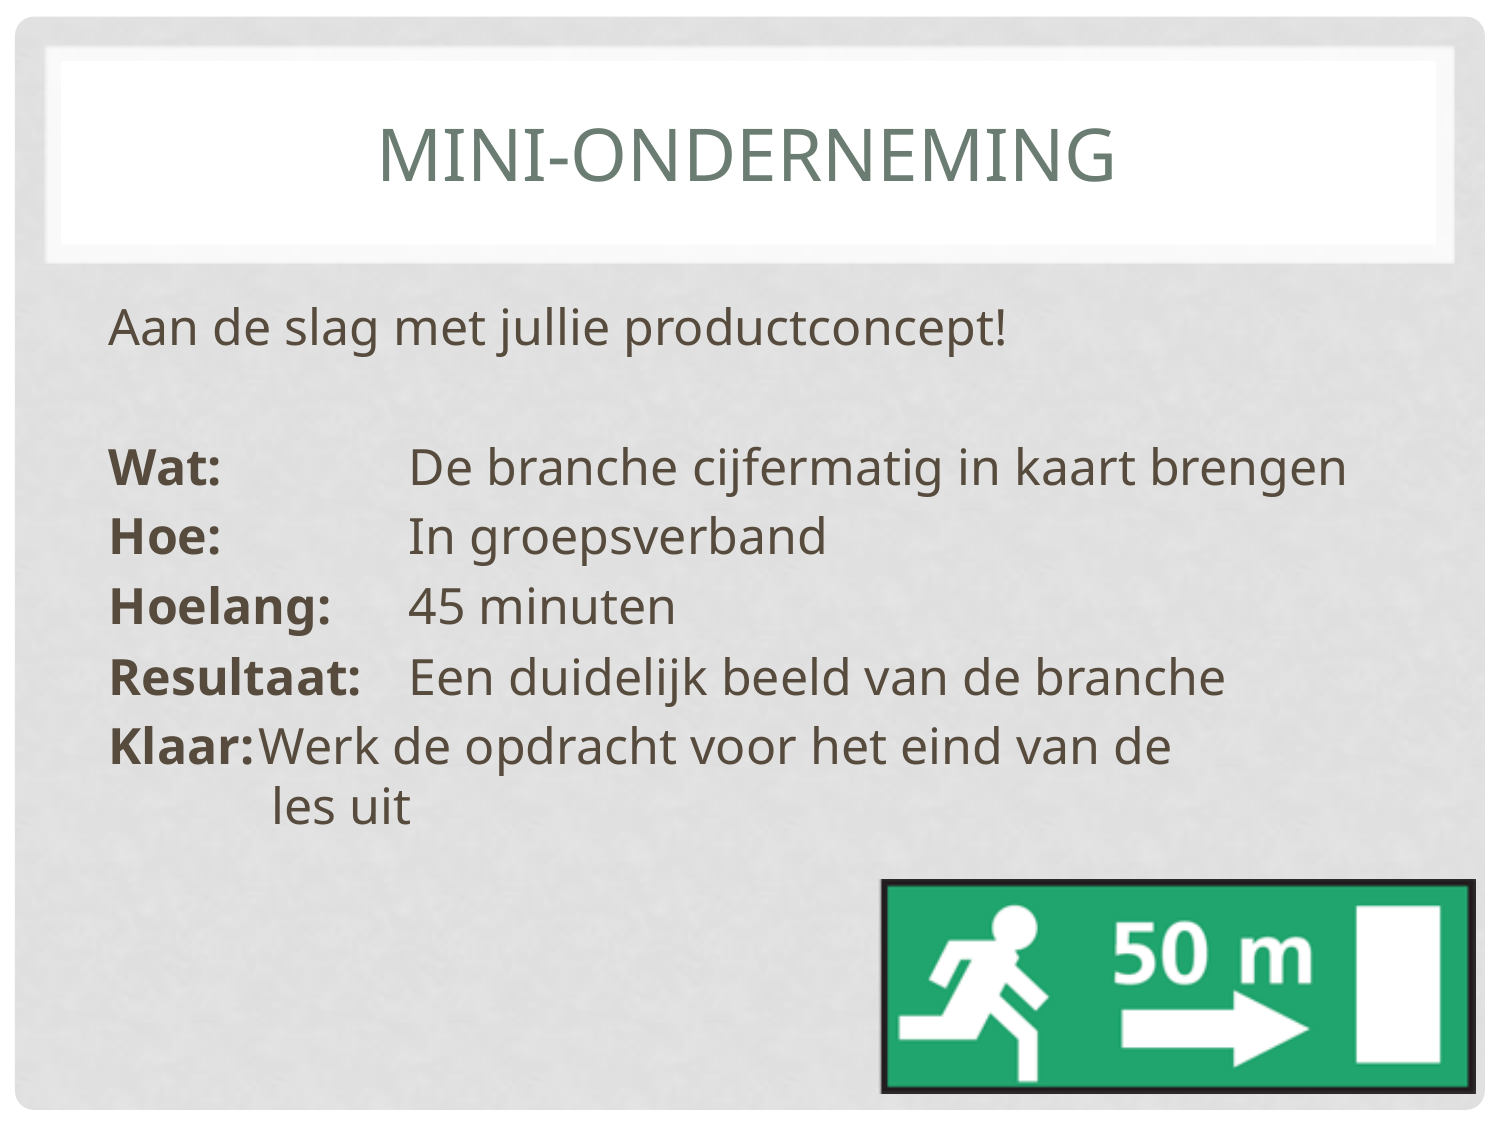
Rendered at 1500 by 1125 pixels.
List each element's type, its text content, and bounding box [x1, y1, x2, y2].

title Mini-onderneming [69, 66, 1425, 238]
list Aan de slag met jullie productconcept! Wat: De branche cijfermatig in kaart brengen Hoe: In groepsverband Hoelang: 45 minuten Resultaat: Een duidelijk beeld van de branche Klaar: Werk de opdracht voor het eind van de les uit [75, 287, 1425, 1005]
picture [875, 879, 1477, 1095]
